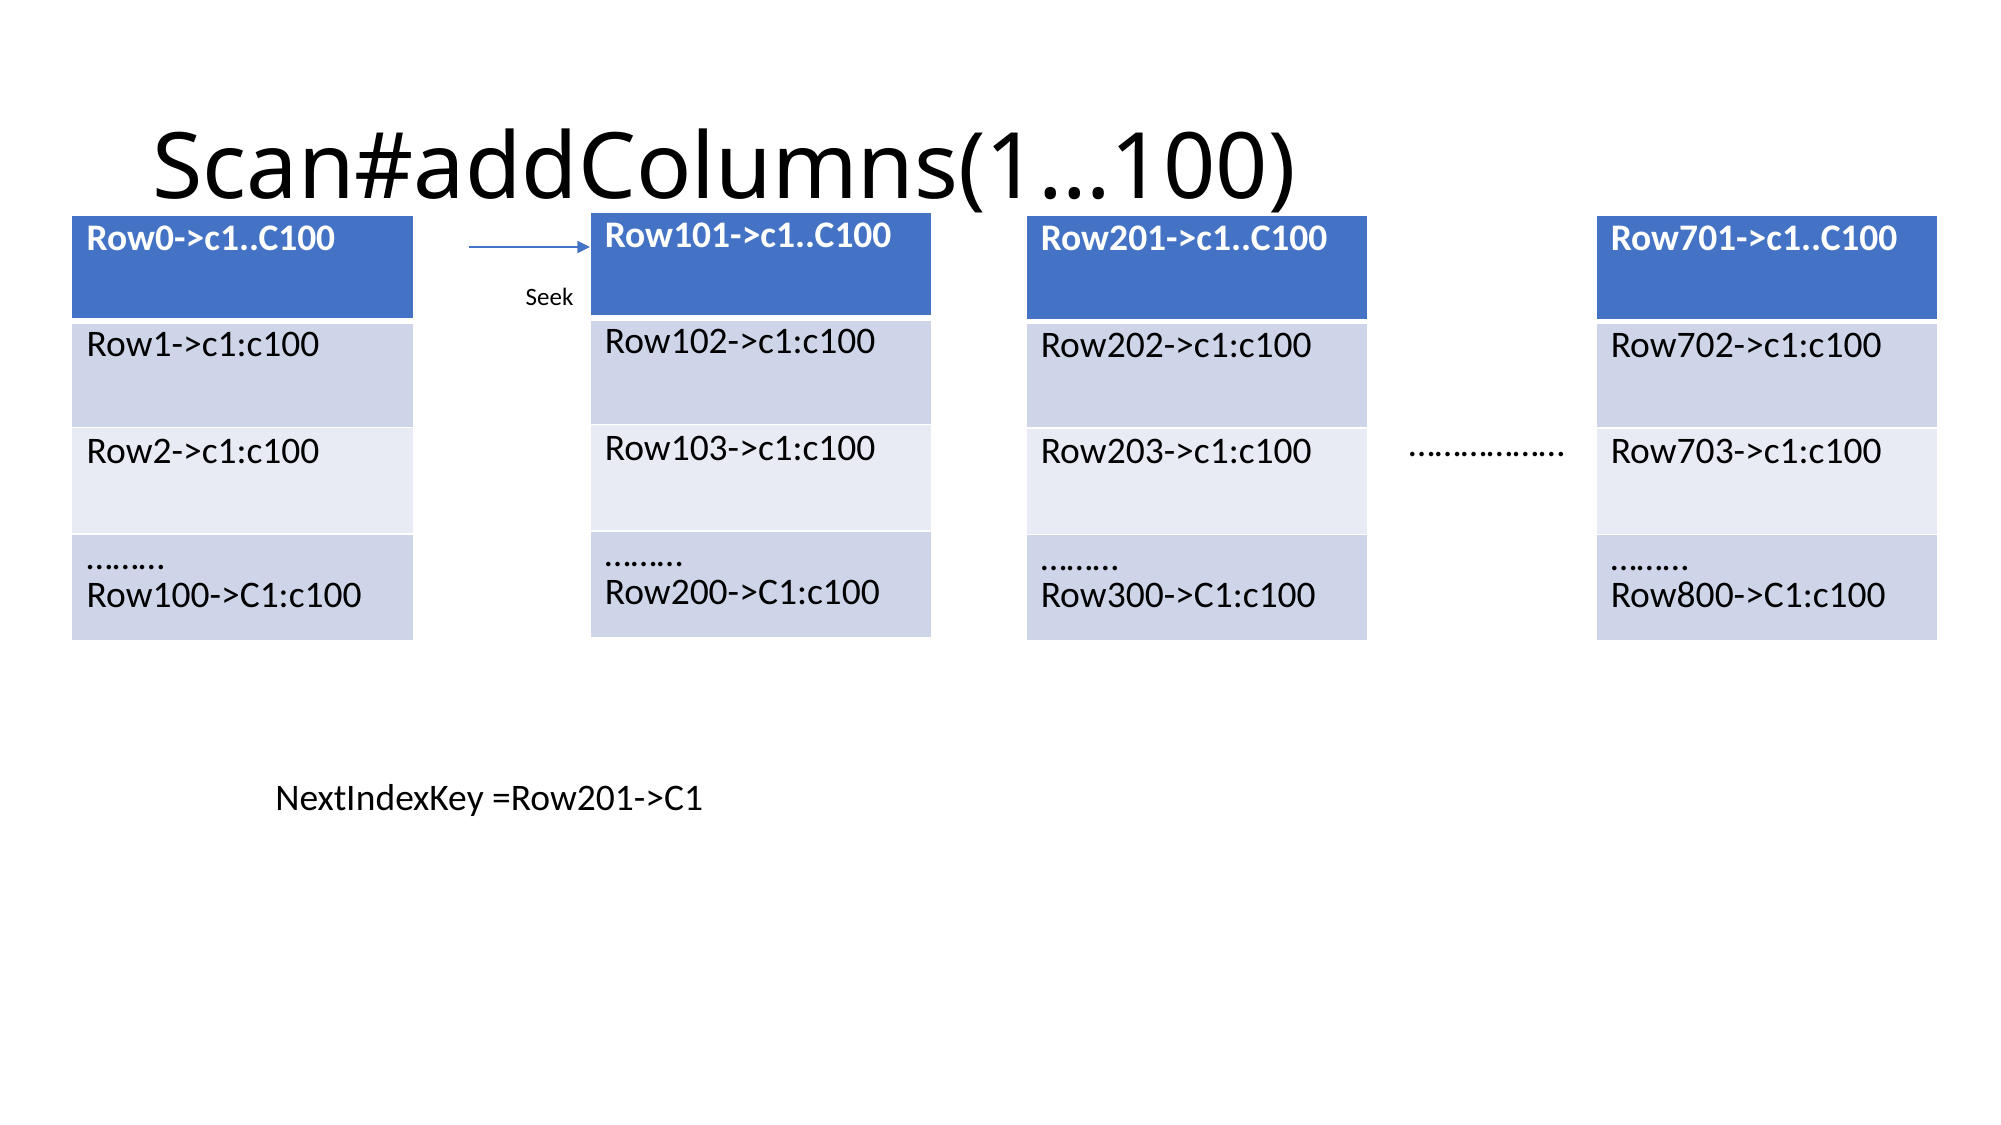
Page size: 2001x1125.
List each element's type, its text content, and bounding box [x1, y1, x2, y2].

table_cell Row203->c1:c100 [1027, 429, 1367, 534]
title Scan#addColumns(1…100) [137, 59, 1863, 278]
text_box ……………… [1394, 411, 1641, 472]
table_header Row201->c1..C100 [1027, 216, 1367, 319]
text_box NextIndexKey =Row201->C1 [260, 765, 945, 871]
table_cell Row202->c1:c100 [1027, 324, 1367, 427]
text_box Seek [510, 273, 590, 318]
table_cell Row702->c1:c100 [1597, 324, 1937, 427]
table_header Row701->c1..C100 [1597, 216, 1937, 319]
table_cell Row1->c1:c100 [72, 324, 413, 427]
table_cell ……… Row100->C1:c100 [72, 535, 413, 640]
table_cell ……… Row300->C1:c100 [1027, 535, 1367, 640]
table_cell ……… Row800->C1:c100 [1597, 535, 1937, 640]
table_cell ……… Row200->C1:c100 [591, 532, 931, 637]
table_cell Row2->c1:c100 [72, 428, 413, 533]
table_header Row101->c1..C100 [591, 213, 931, 315]
table_cell Row102->c1:c100 [591, 321, 931, 424]
table_header Row0->c1..C100 [72, 216, 413, 318]
table_cell Row103->c1:c100 [591, 425, 931, 530]
table_cell Row703->c1:c100 [1597, 429, 1937, 534]
